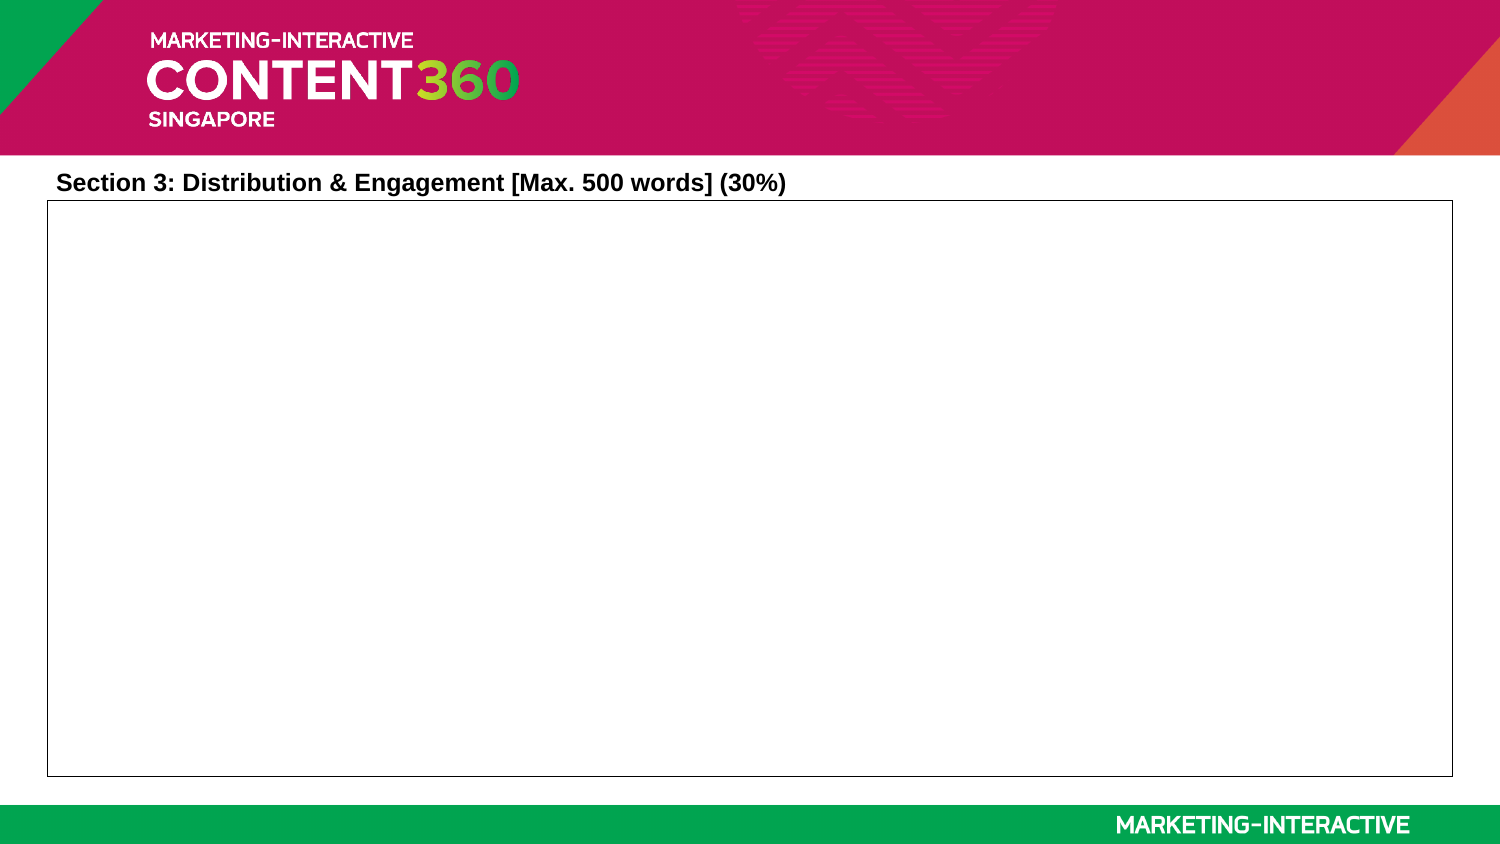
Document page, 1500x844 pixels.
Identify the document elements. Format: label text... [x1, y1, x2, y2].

picture [0, 0, 1500, 844]
text_box [47, 200, 1453, 777]
text_box Section 3: Distribution & Engagement [Max. 500 words] (30%) [41, 150, 887, 213]
